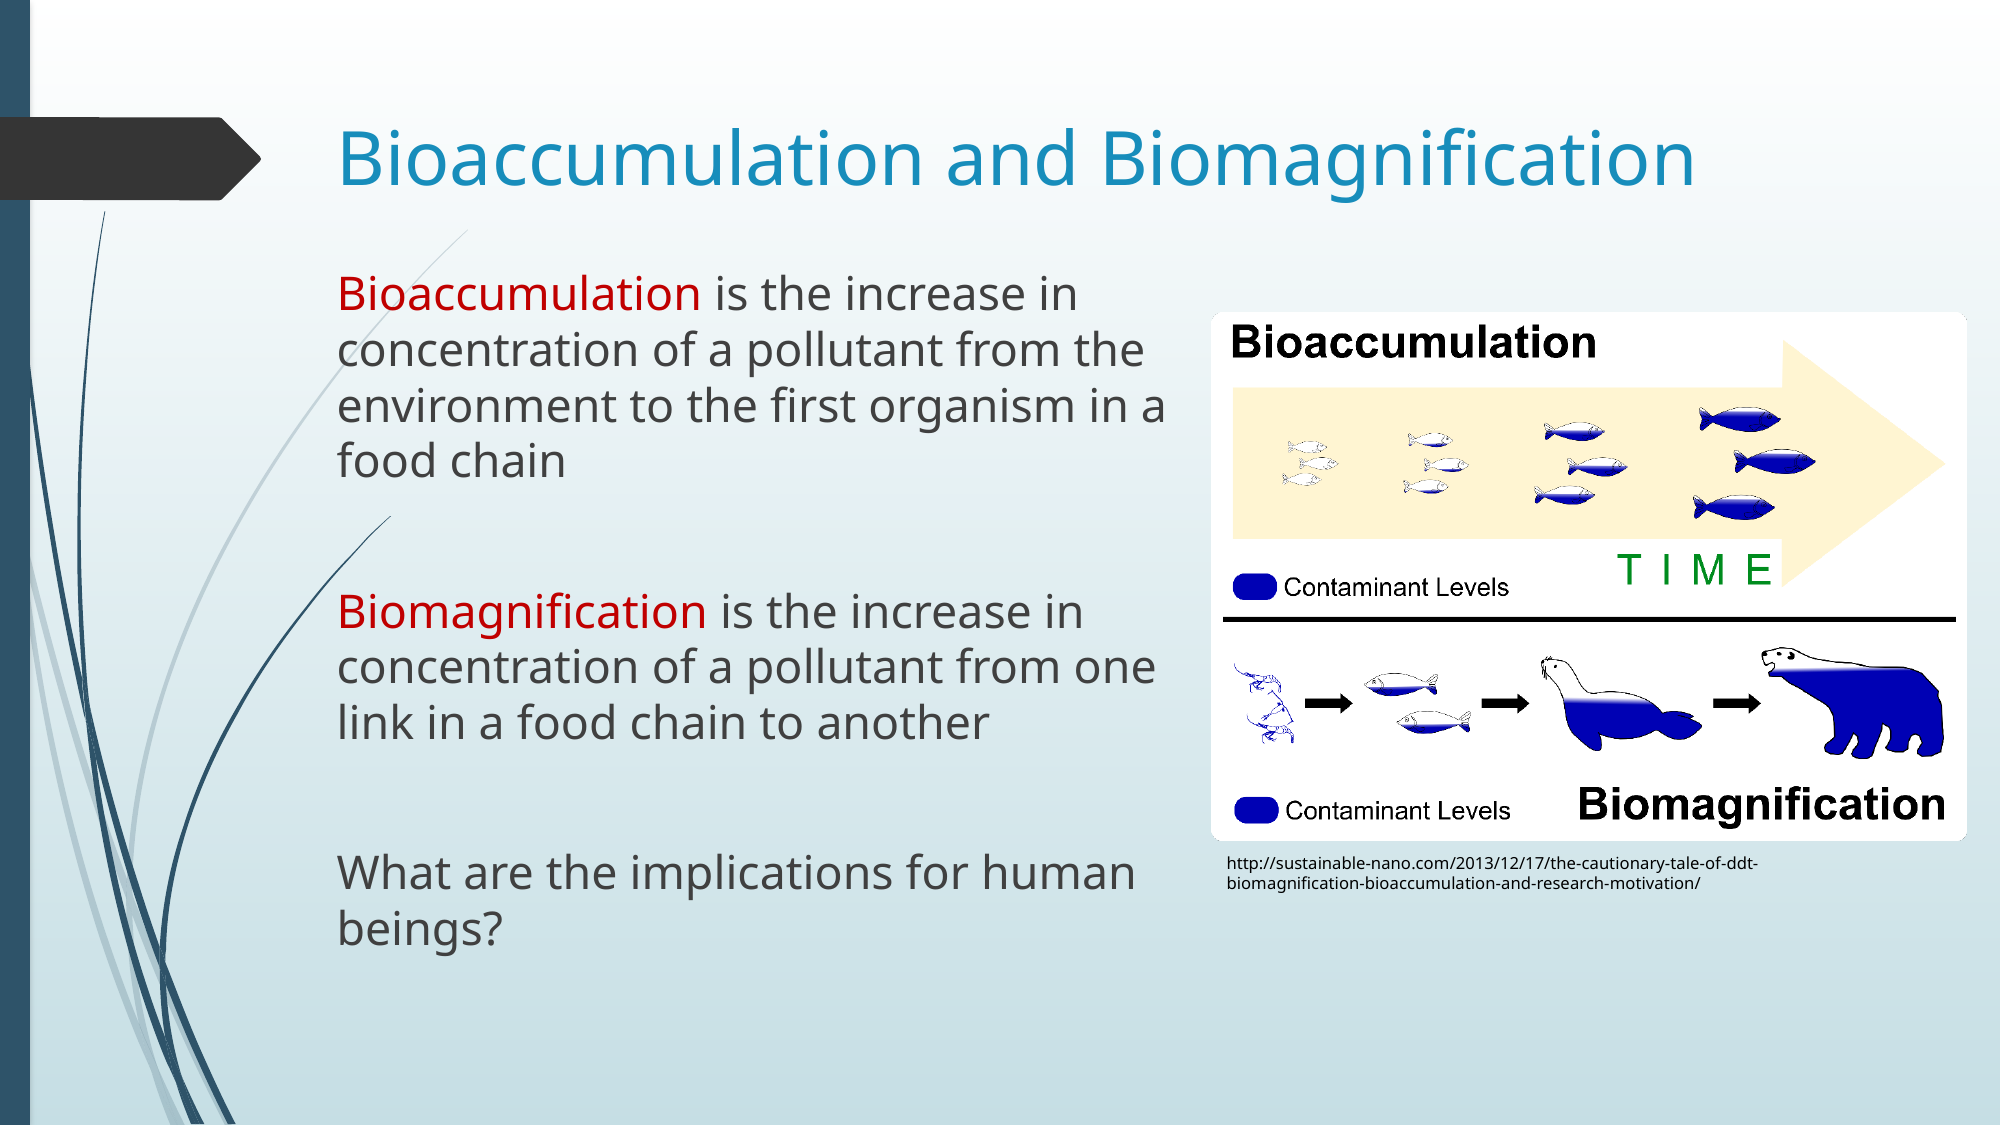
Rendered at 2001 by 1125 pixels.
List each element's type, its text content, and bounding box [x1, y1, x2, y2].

title Bioaccumulation and Biomagnification [321, 102, 1888, 311]
list Bioaccumulation is the increase in concentration of a pollutant from the environment to the first organism in a food chain Biomagnification is the increase in concentration of a pollutant from one link in a food chain to another What are the implications for human beings? [321, 256, 1230, 970]
picture [1211, 312, 1967, 841]
text_box http://sustainable-nano.com/2013/12/17/the-cautionary-tale-of-ddt-biomagnification-bioaccumulation-and-research-motivation/ [1211, 847, 1810, 901]
